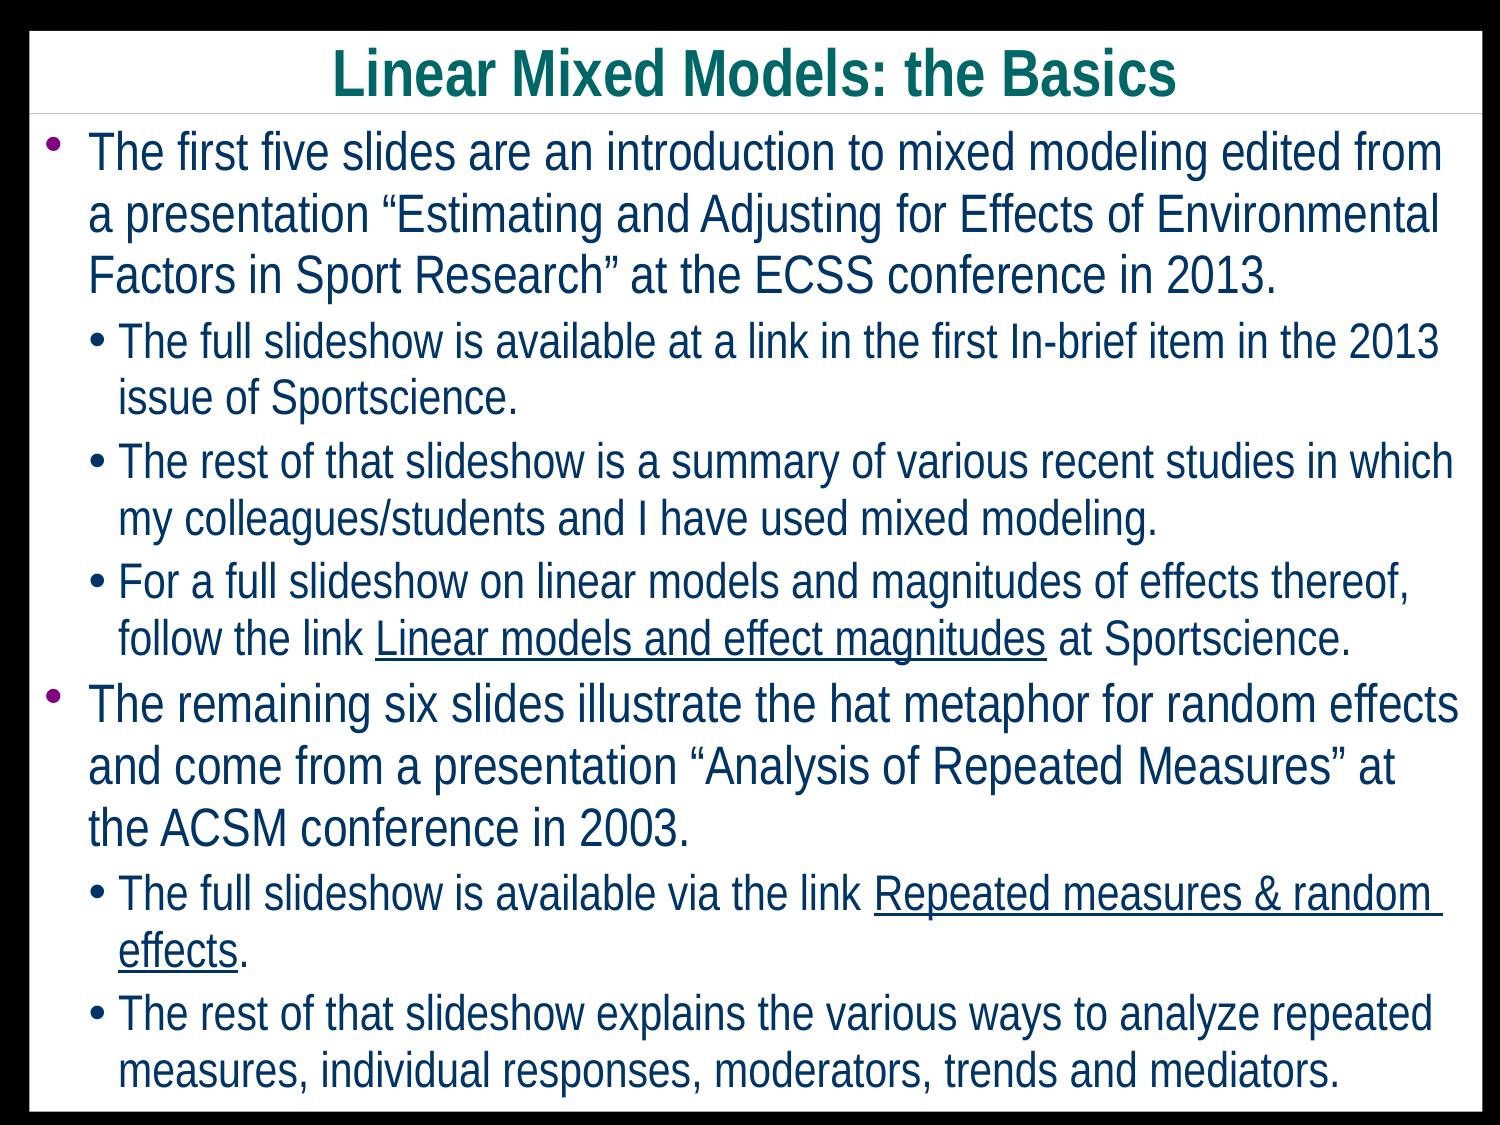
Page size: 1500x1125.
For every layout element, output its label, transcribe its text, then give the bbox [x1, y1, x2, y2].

list The first five slides are an introduction to mixed modeling edited from a presentation “Estimating and Adjusting for Effects of Environmental Factors in Sport Research” at the ECSS conference in 2013. The full slideshow is available at a link in the first In-brief item in the 2013 issue of Sportscience. The rest of that slideshow is a summary of various recent studies in which my colleagues/students and I have used mixed modeling. For a full slideshow on linear models and magnitudes of effects thereof, follow the link Linear models and effect magnitudes at Sportscience. The remaining six slides illustrate the hat metaphor for random effects and come from a presentation “Analysis of Repeated Measures” at the ACSM conference in 2003. The full slideshow is available via the link Repeated measures & random effects. The rest of that slideshow explains the various ways to analyze repeated measures, individual responses, moderators, trends and mediators. [29, 113, 1483, 1112]
title Linear Mixed Models: the Basics [29, 30, 1483, 113]
